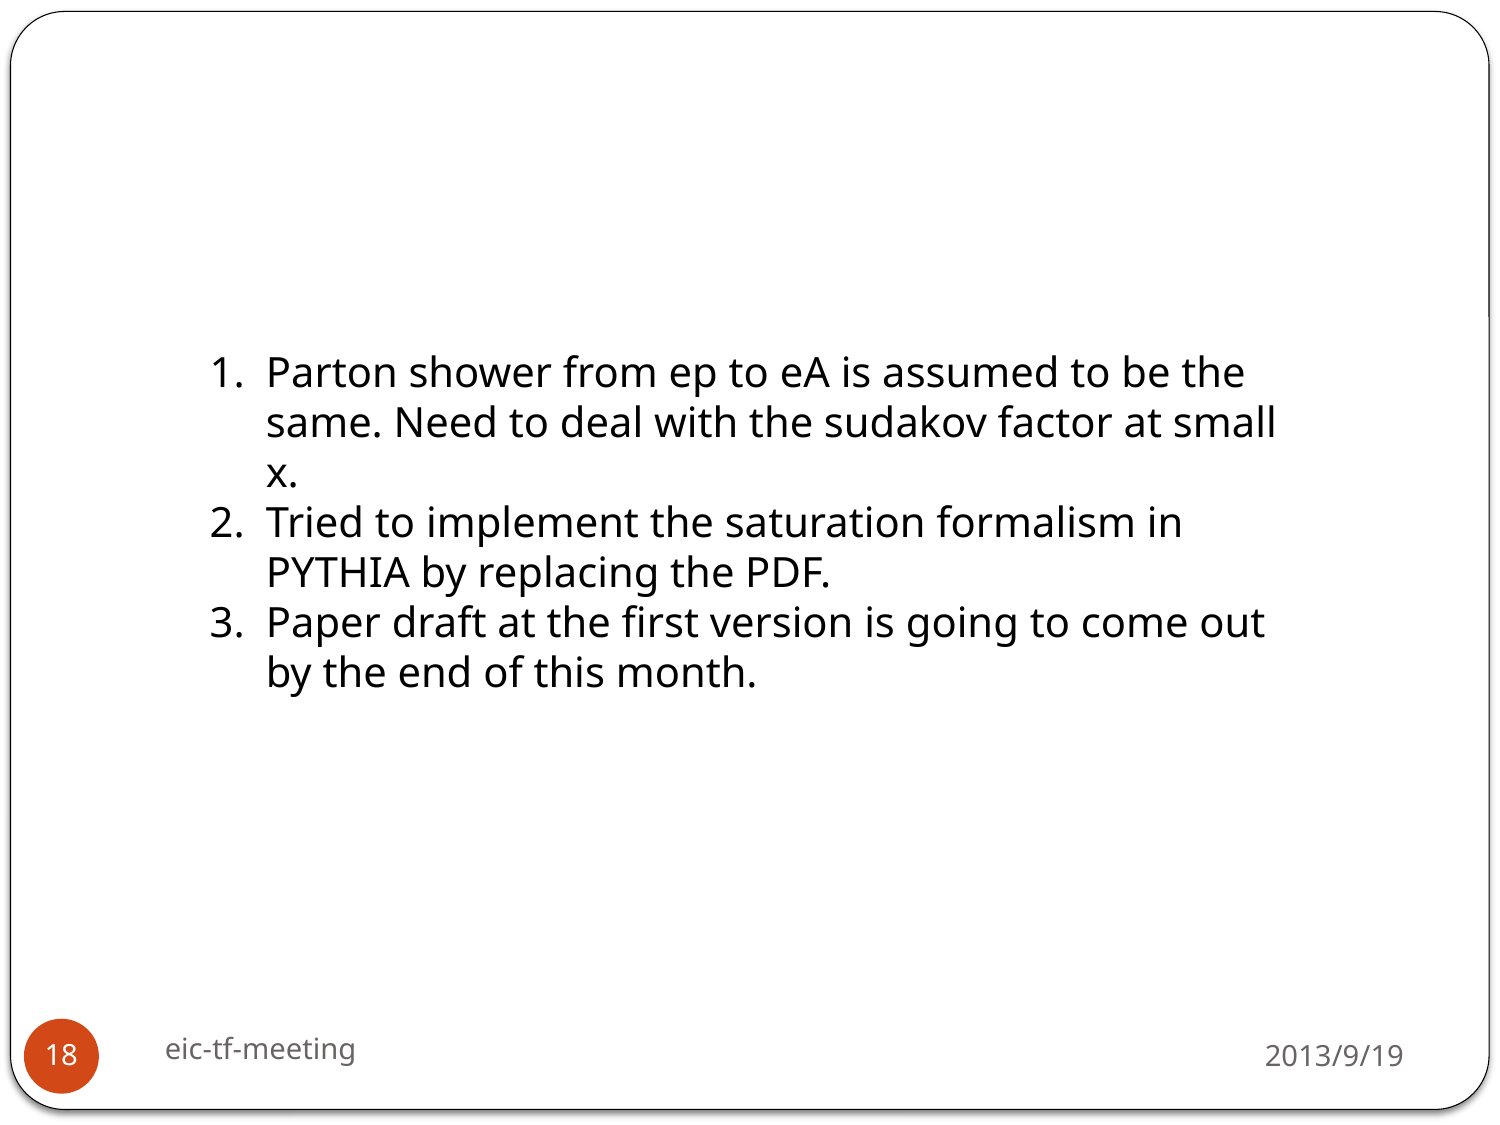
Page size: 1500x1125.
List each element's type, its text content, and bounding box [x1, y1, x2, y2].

slide_number 18 [23, 1018, 99, 1094]
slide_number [1012, 1015, 1419, 1094]
footer eic-tf-meeting [150, 1012, 800, 1088]
text_box Parton shower from ep to eA is assumed to be the same. Need to deal with the sudakov factor at small x. Tried to implement the saturation formalism in PYTHIA by replacing the PDF. Paper draft at the first version is going to come out by the end of this month. [194, 338, 1306, 703]
